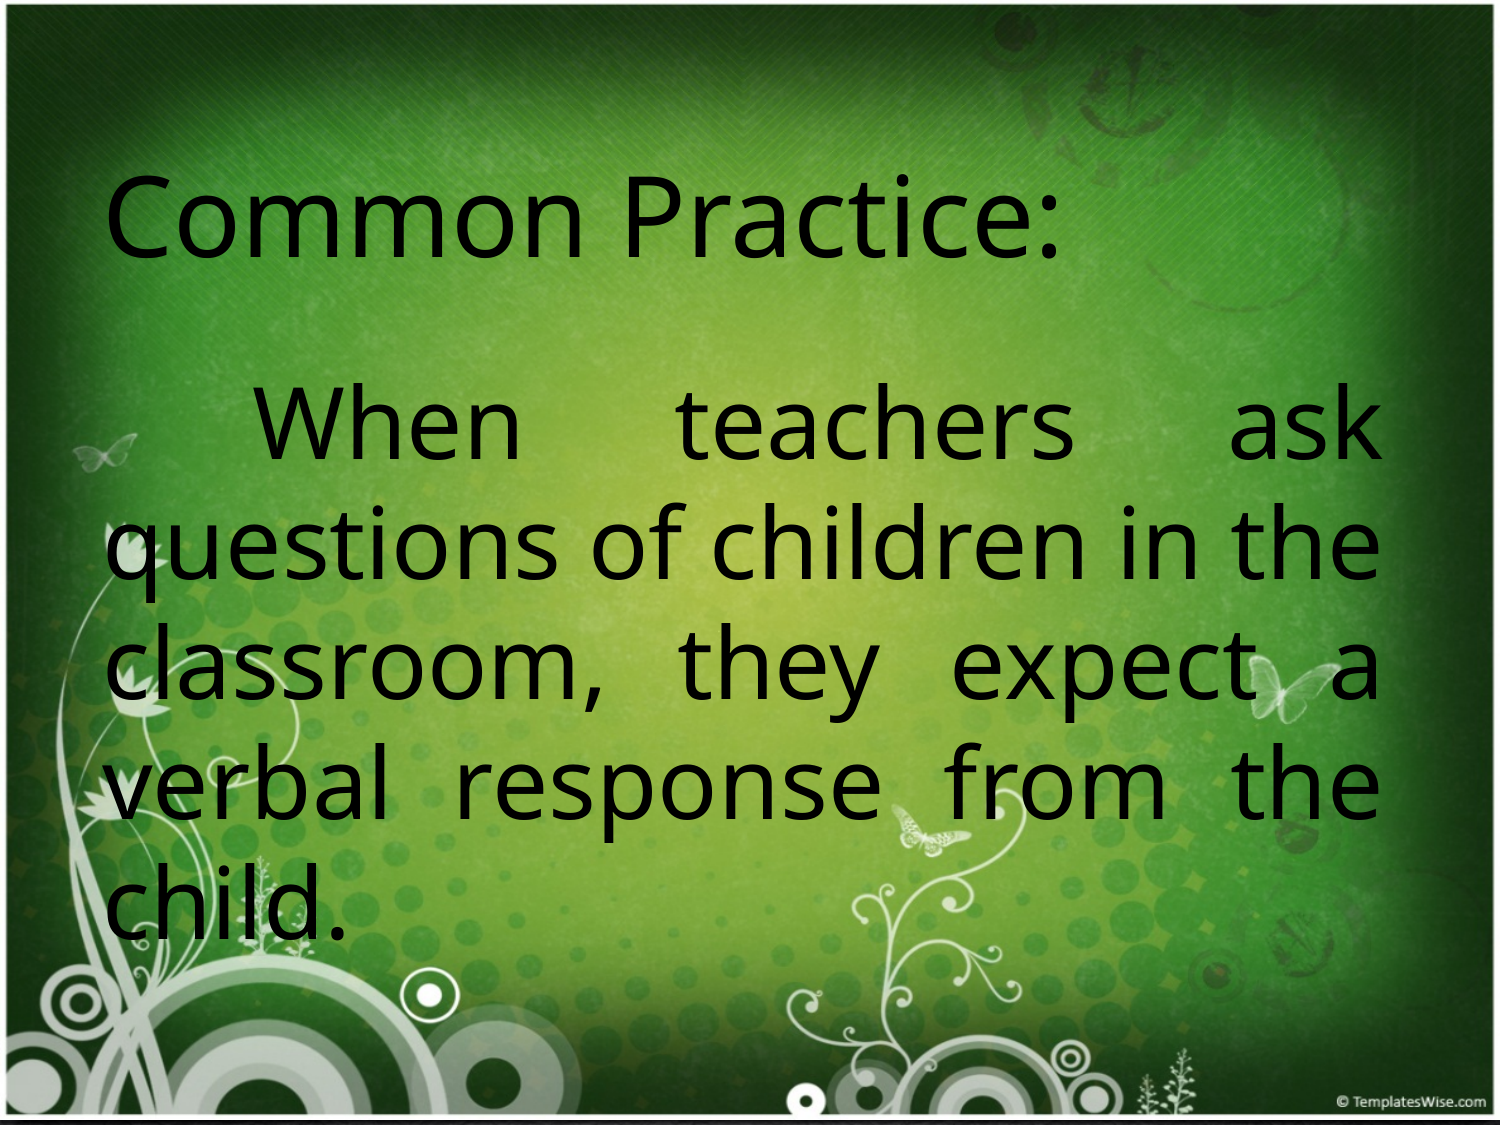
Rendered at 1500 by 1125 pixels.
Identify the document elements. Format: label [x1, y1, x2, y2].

picture [0, 1121, 1500, 1125]
list [0, 0, 1500, 1121]
